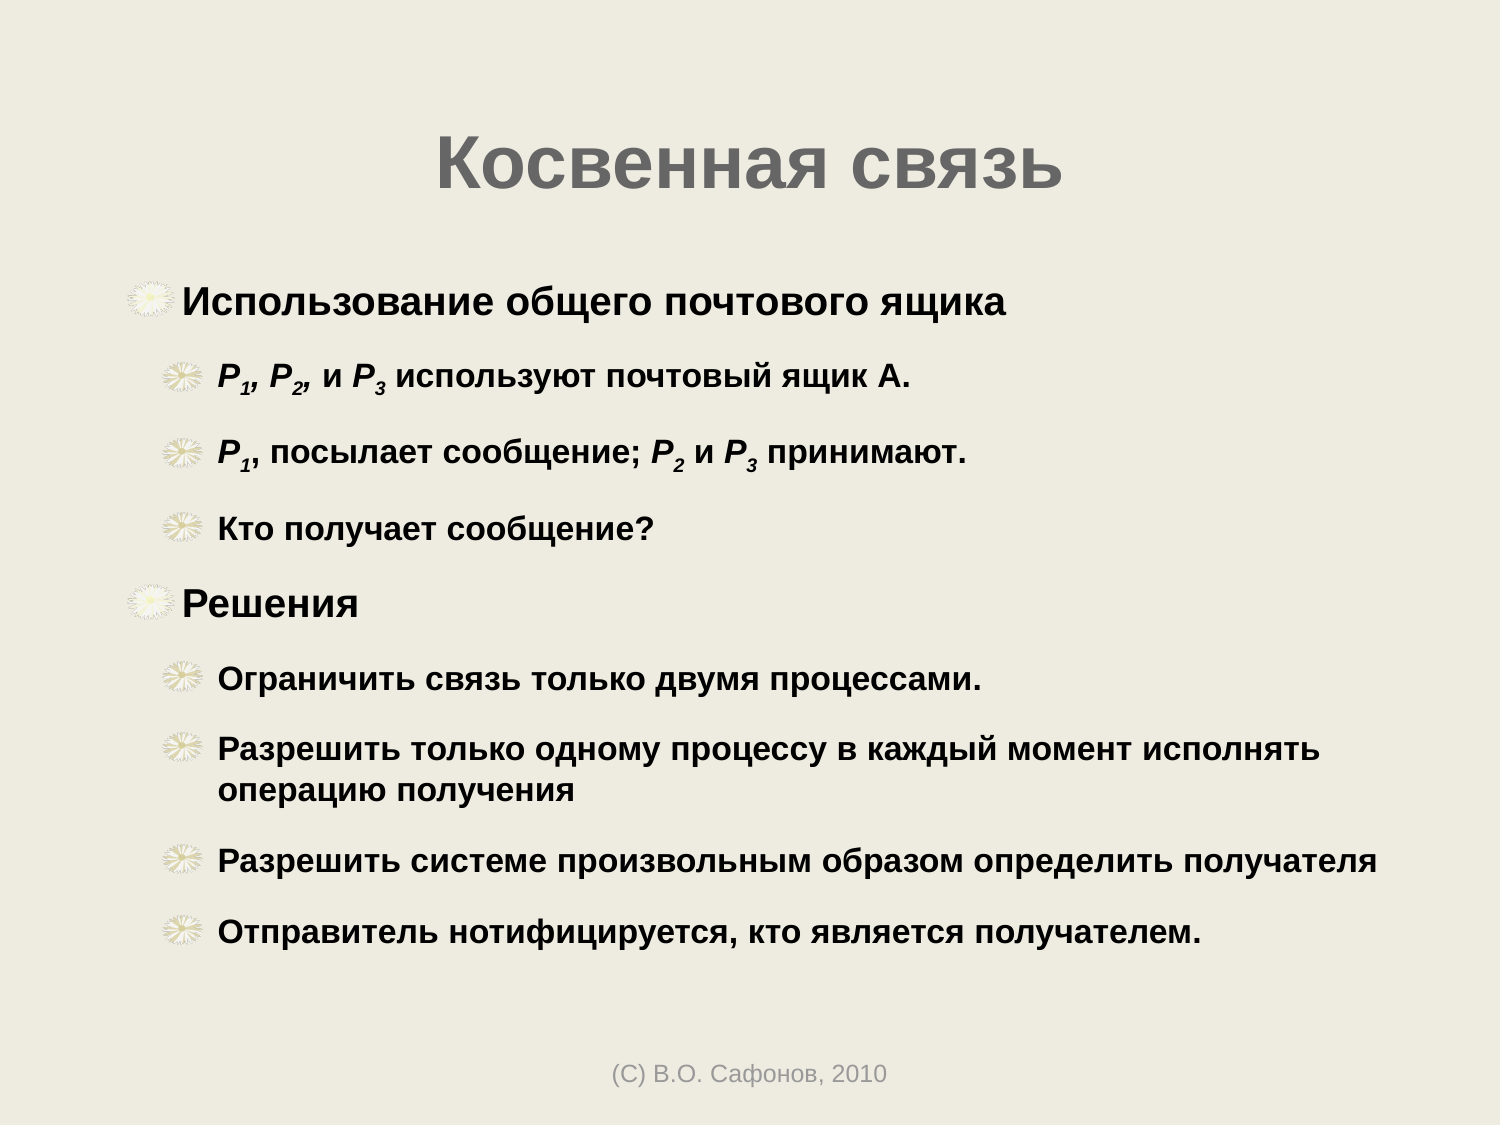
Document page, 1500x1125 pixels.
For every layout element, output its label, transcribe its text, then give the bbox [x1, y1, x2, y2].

picture [162, 844, 203, 874]
picture [162, 512, 203, 542]
picture [127, 281, 175, 317]
picture [162, 915, 203, 945]
picture [162, 438, 203, 468]
picture [162, 732, 203, 762]
picture [162, 362, 203, 392]
list Использование общего почтового ящика P1, P2, и P3 используют почтовый ящик A. P1, посылает сообщение; P2 и P3 принимают. Кто получает сообщение? Решения Ограничить связь только двумя процессами. Разрешить только одному процессу в каждый момент исполнять операцию получения Разрешить системе произвольным образом определить получателя Отправитель нотифицируется, кто является получателем. [112, 267, 1400, 993]
title Косвенная связь [74, 49, 1426, 268]
picture [162, 661, 203, 692]
picture [127, 584, 175, 620]
footer (C) В.О. Сафонов, 2010 [512, 1042, 988, 1103]
